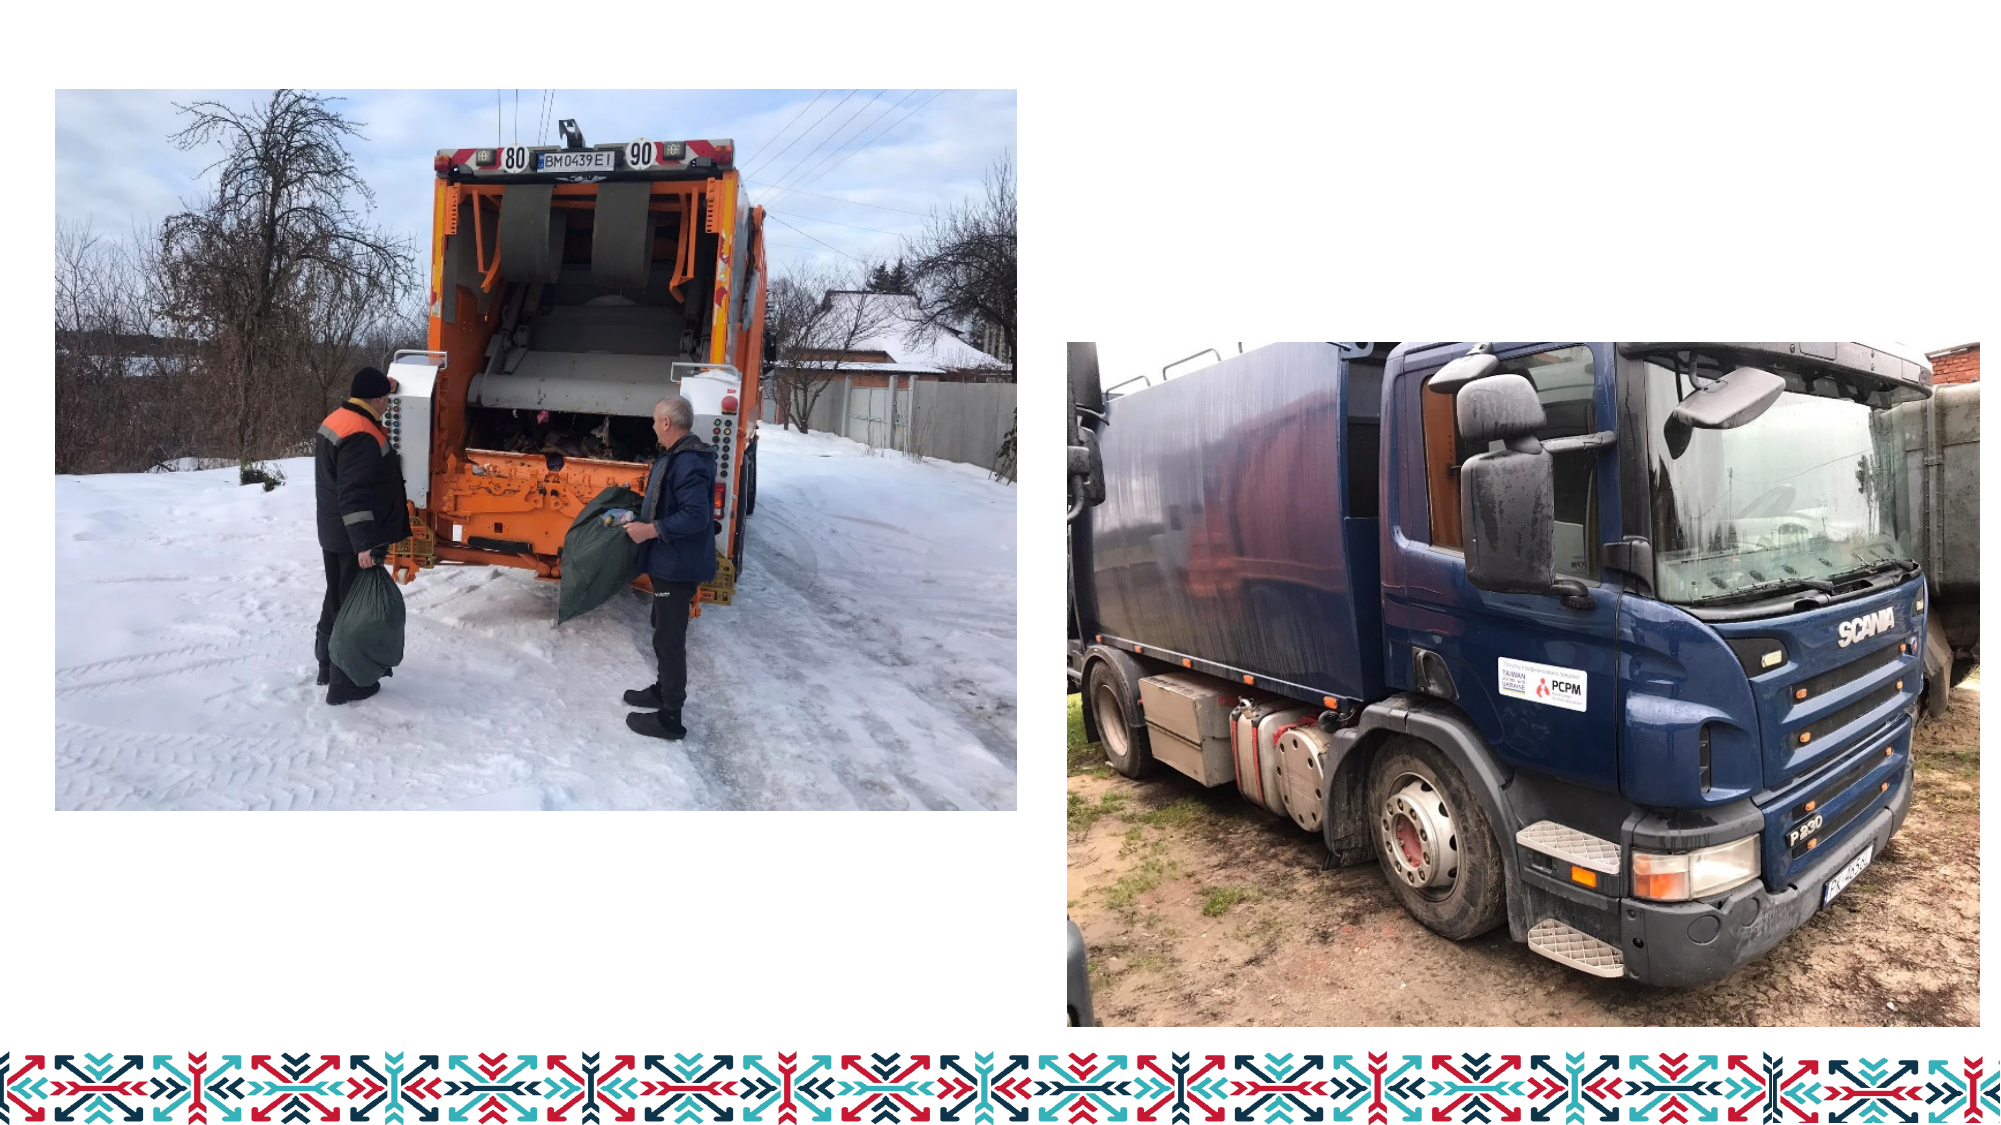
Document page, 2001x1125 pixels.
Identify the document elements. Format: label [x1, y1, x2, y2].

text_box [55, 72, 1126, 232]
picture [0, 1051, 2000, 1125]
picture [1067, 342, 1980, 1027]
picture [55, 89, 1017, 811]
